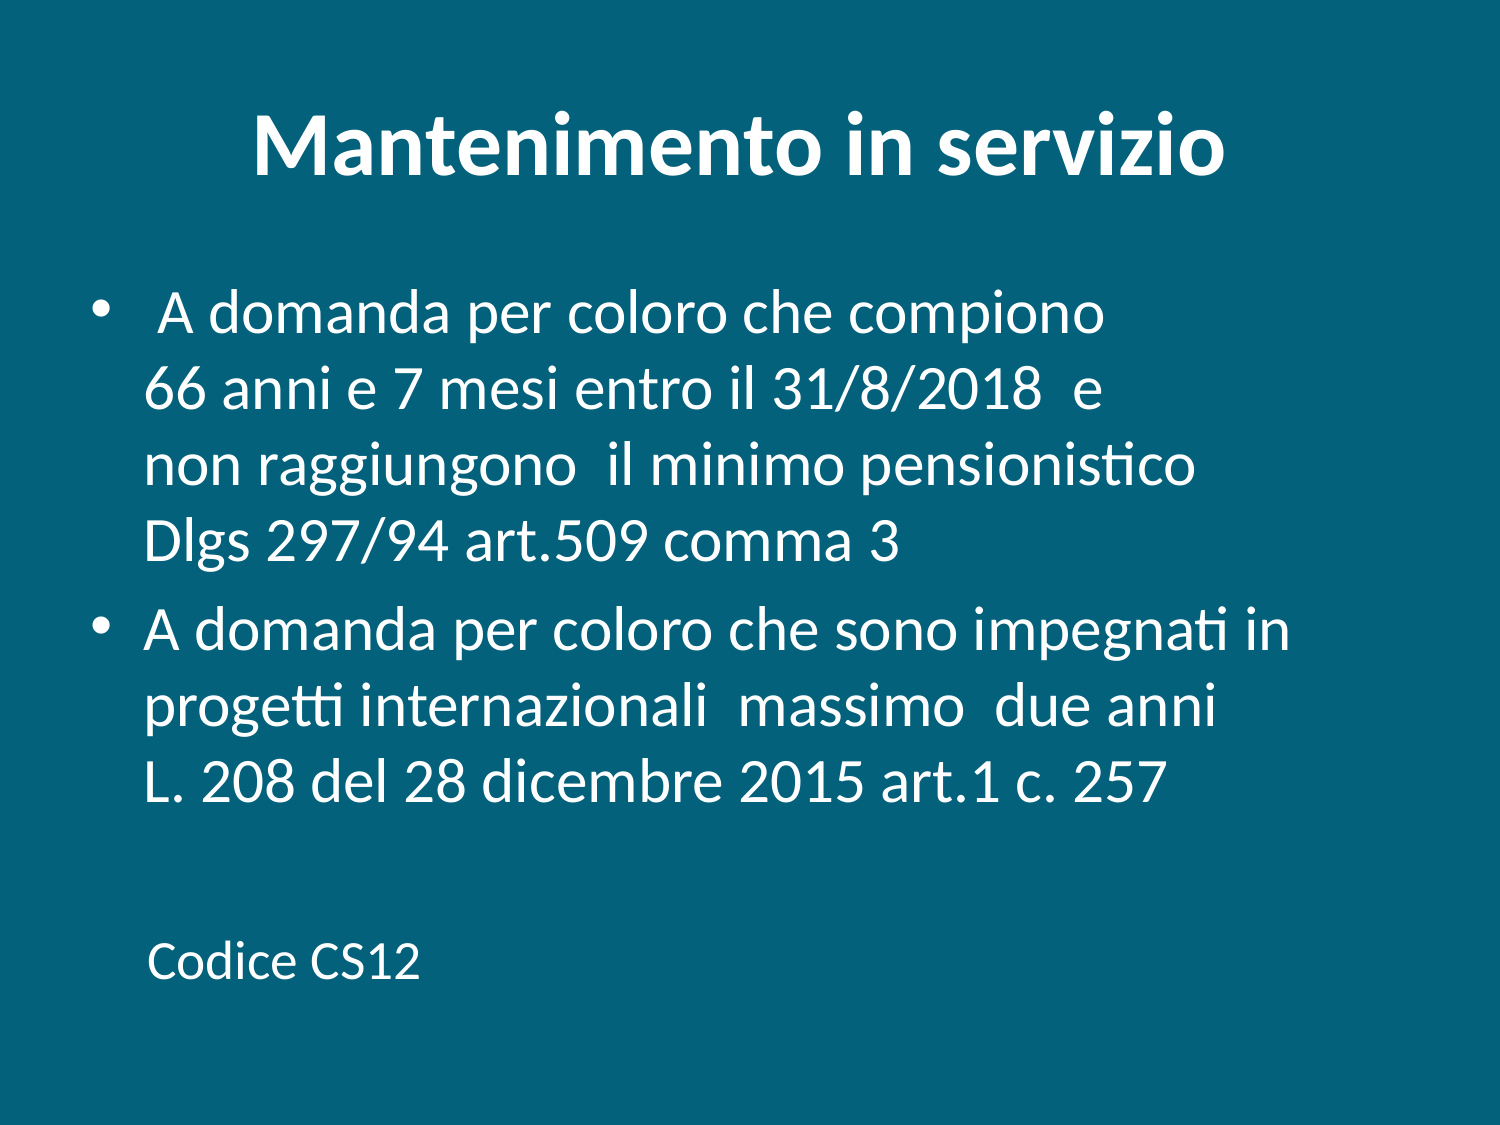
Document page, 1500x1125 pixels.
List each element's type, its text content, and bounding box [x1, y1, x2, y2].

list A domanda per coloro che compiono 66 anni e 7 mesi entro il 31/8/2018 e non raggiungono il minimo pensionistico Dlgs 297/94 art.509 comma 3 A domanda per coloro che sono impegnati in progetti internazionali massimo due anni L. 208 del 28 dicembre 2015 art.1 c. 257 Codice CS12 [75, 262, 1425, 1005]
title Mantenimento in servizio [75, 45, 1425, 233]
